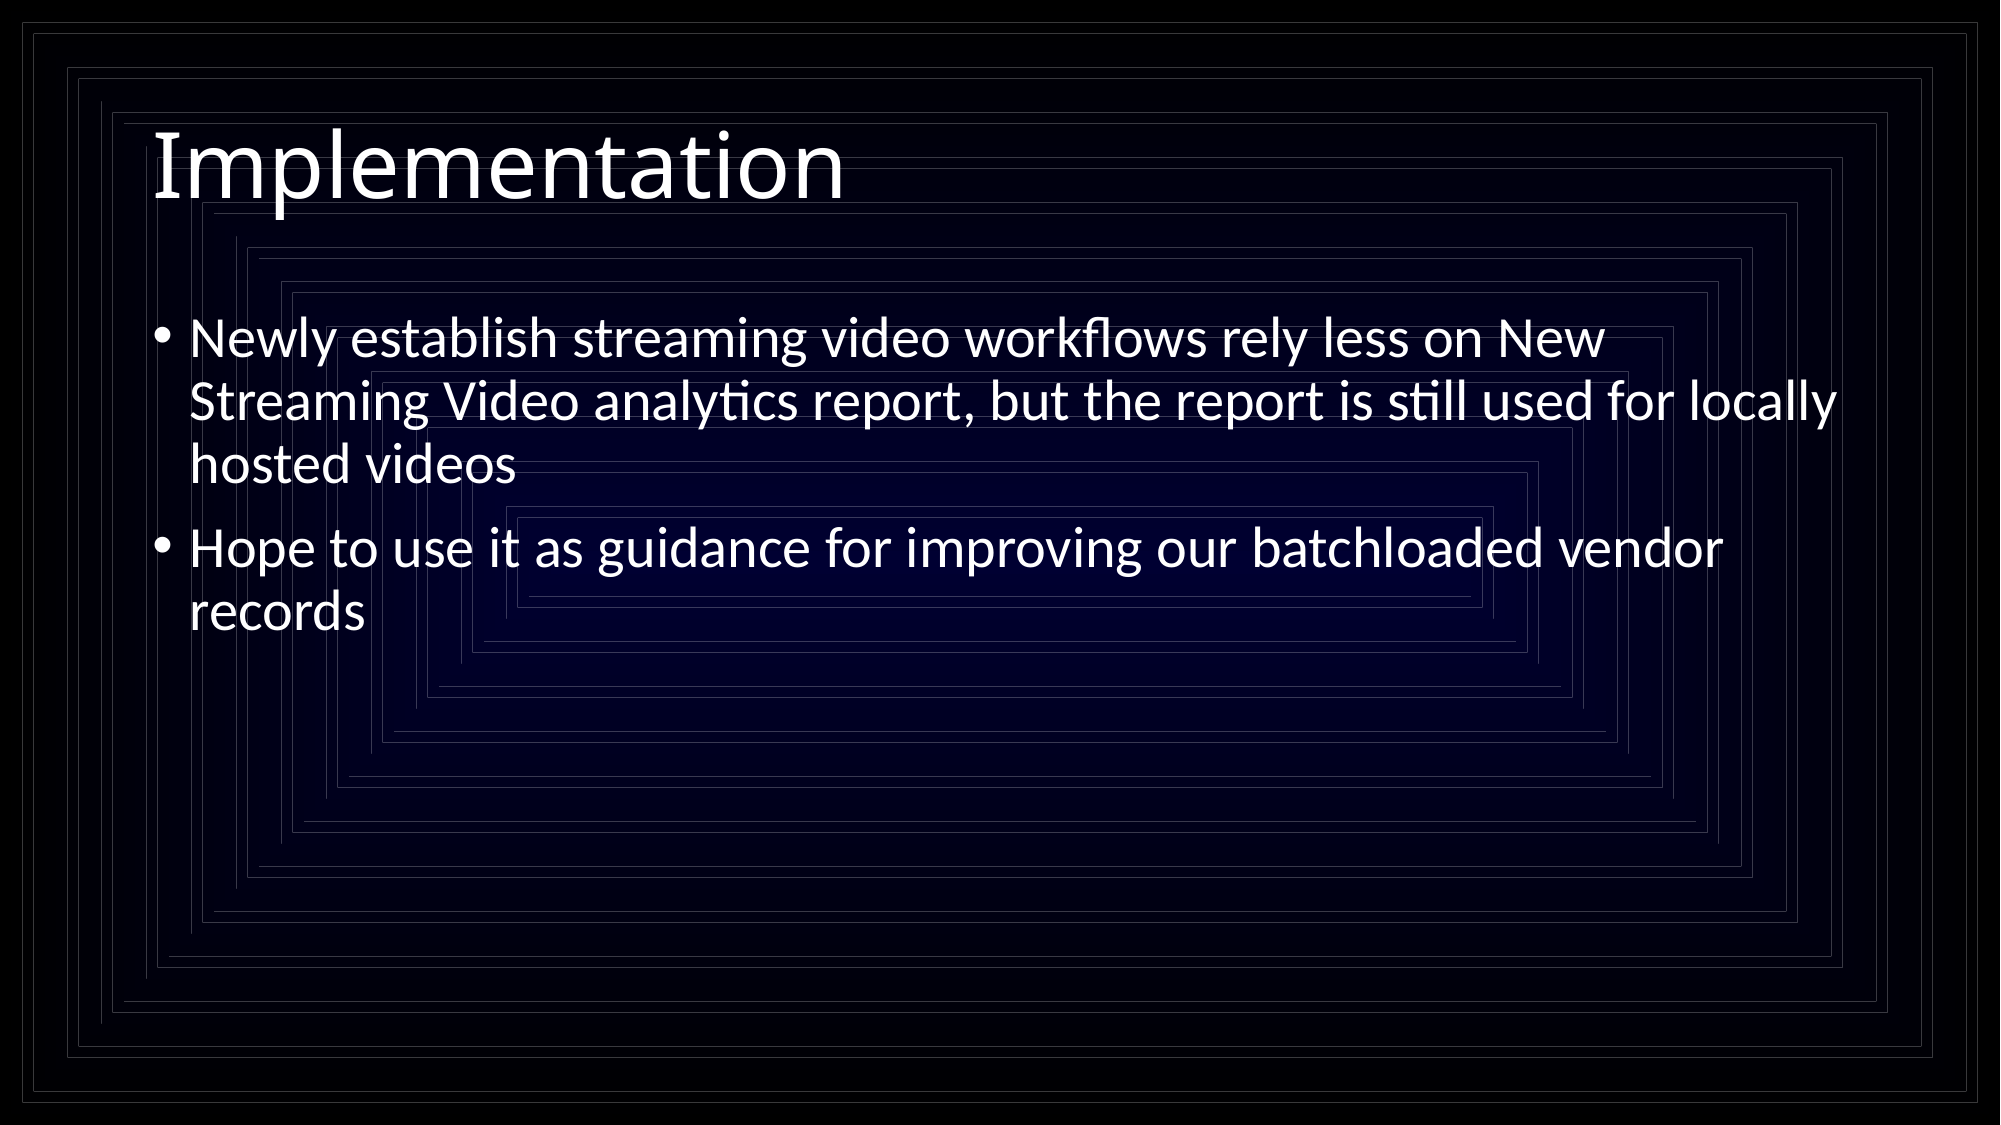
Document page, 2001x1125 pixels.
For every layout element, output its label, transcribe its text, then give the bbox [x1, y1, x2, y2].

title Implementation [137, 59, 1863, 278]
list Newly establish streaming video workflows rely less on New Streaming Video analytics report, but the report is still used for locally hosted videos Hope to use it as guidance for improving our batchloaded vendor records [137, 299, 1863, 1014]
